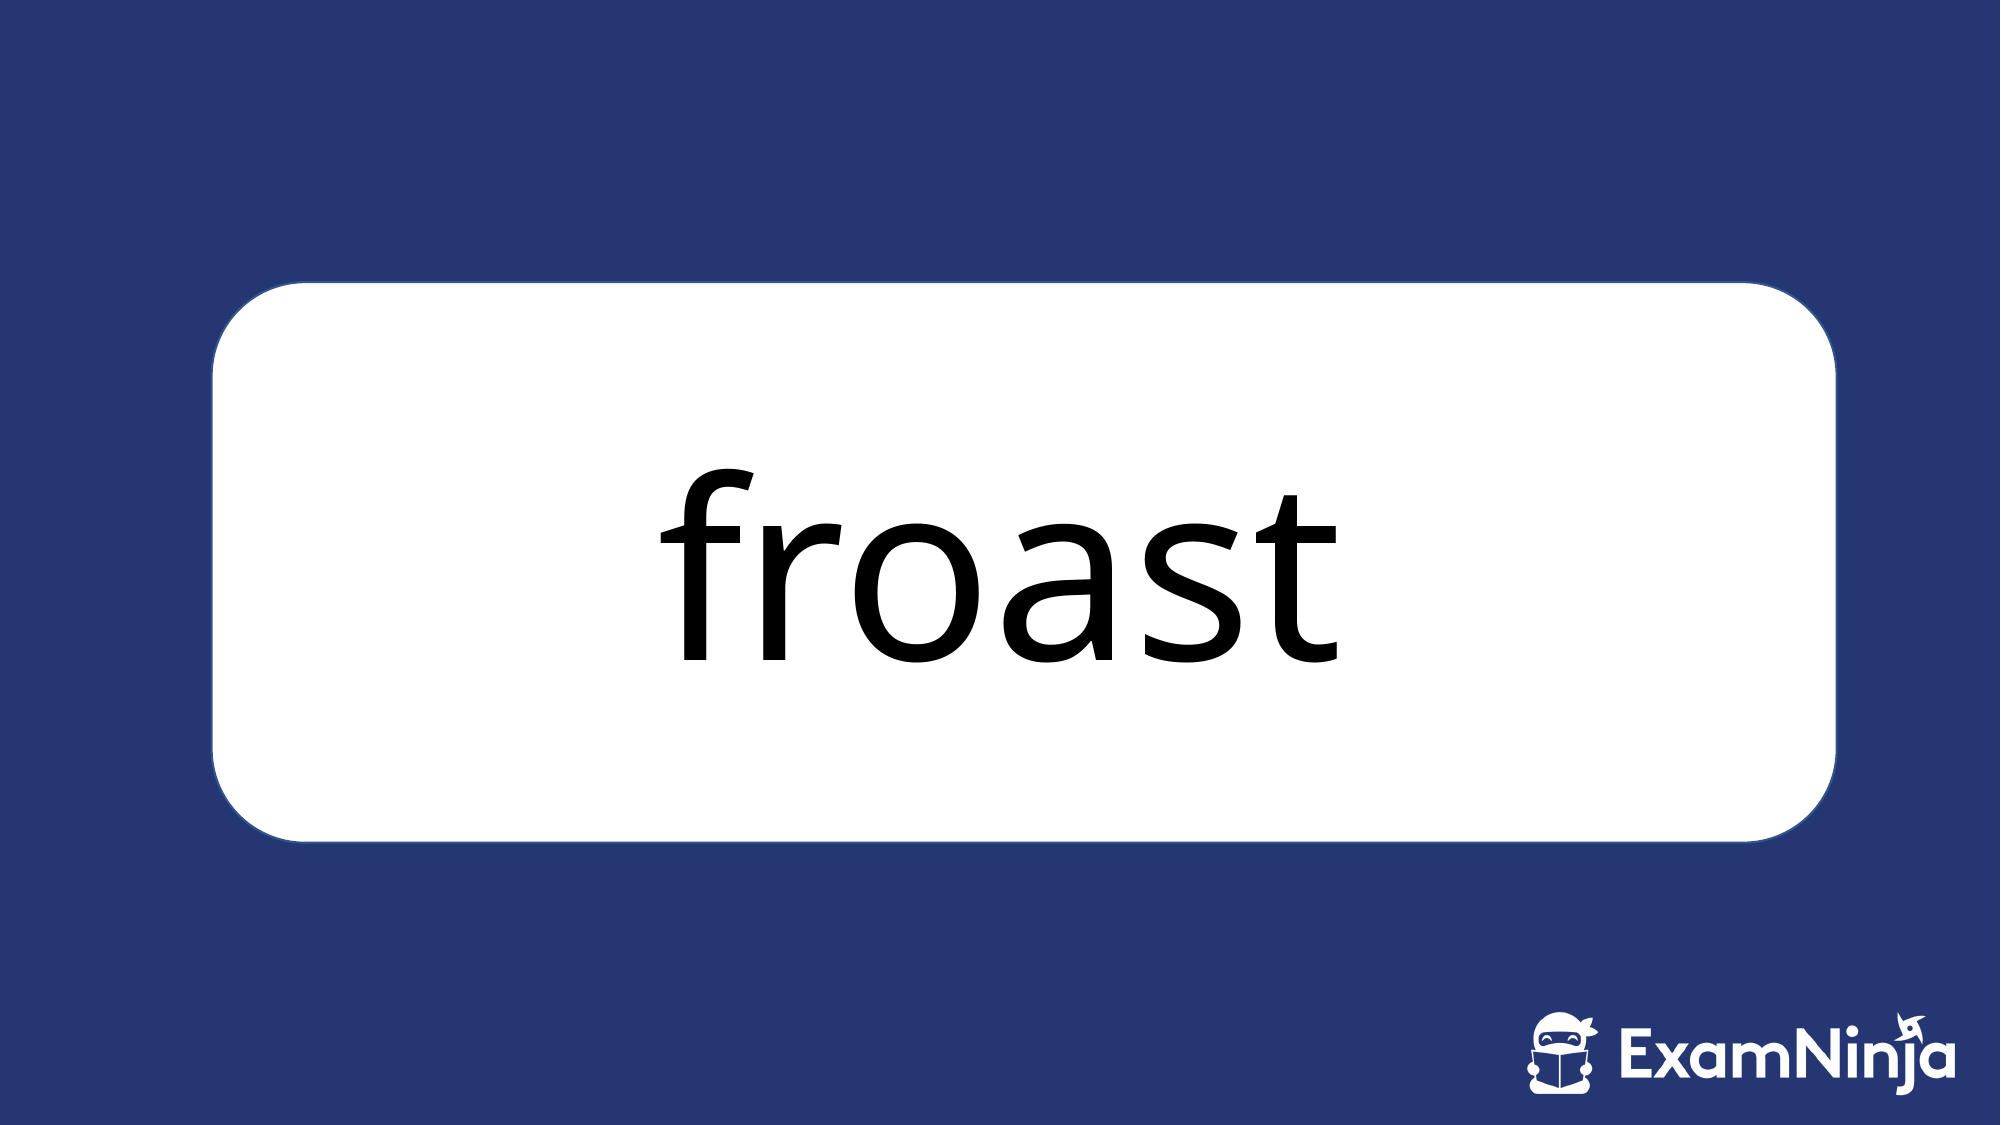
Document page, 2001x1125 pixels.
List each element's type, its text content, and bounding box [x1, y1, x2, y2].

picture [1501, 1003, 1979, 1102]
text_box [210, 281, 1838, 403]
text_box [210, 719, 1838, 844]
text_box froast [143, 403, 1857, 719]
